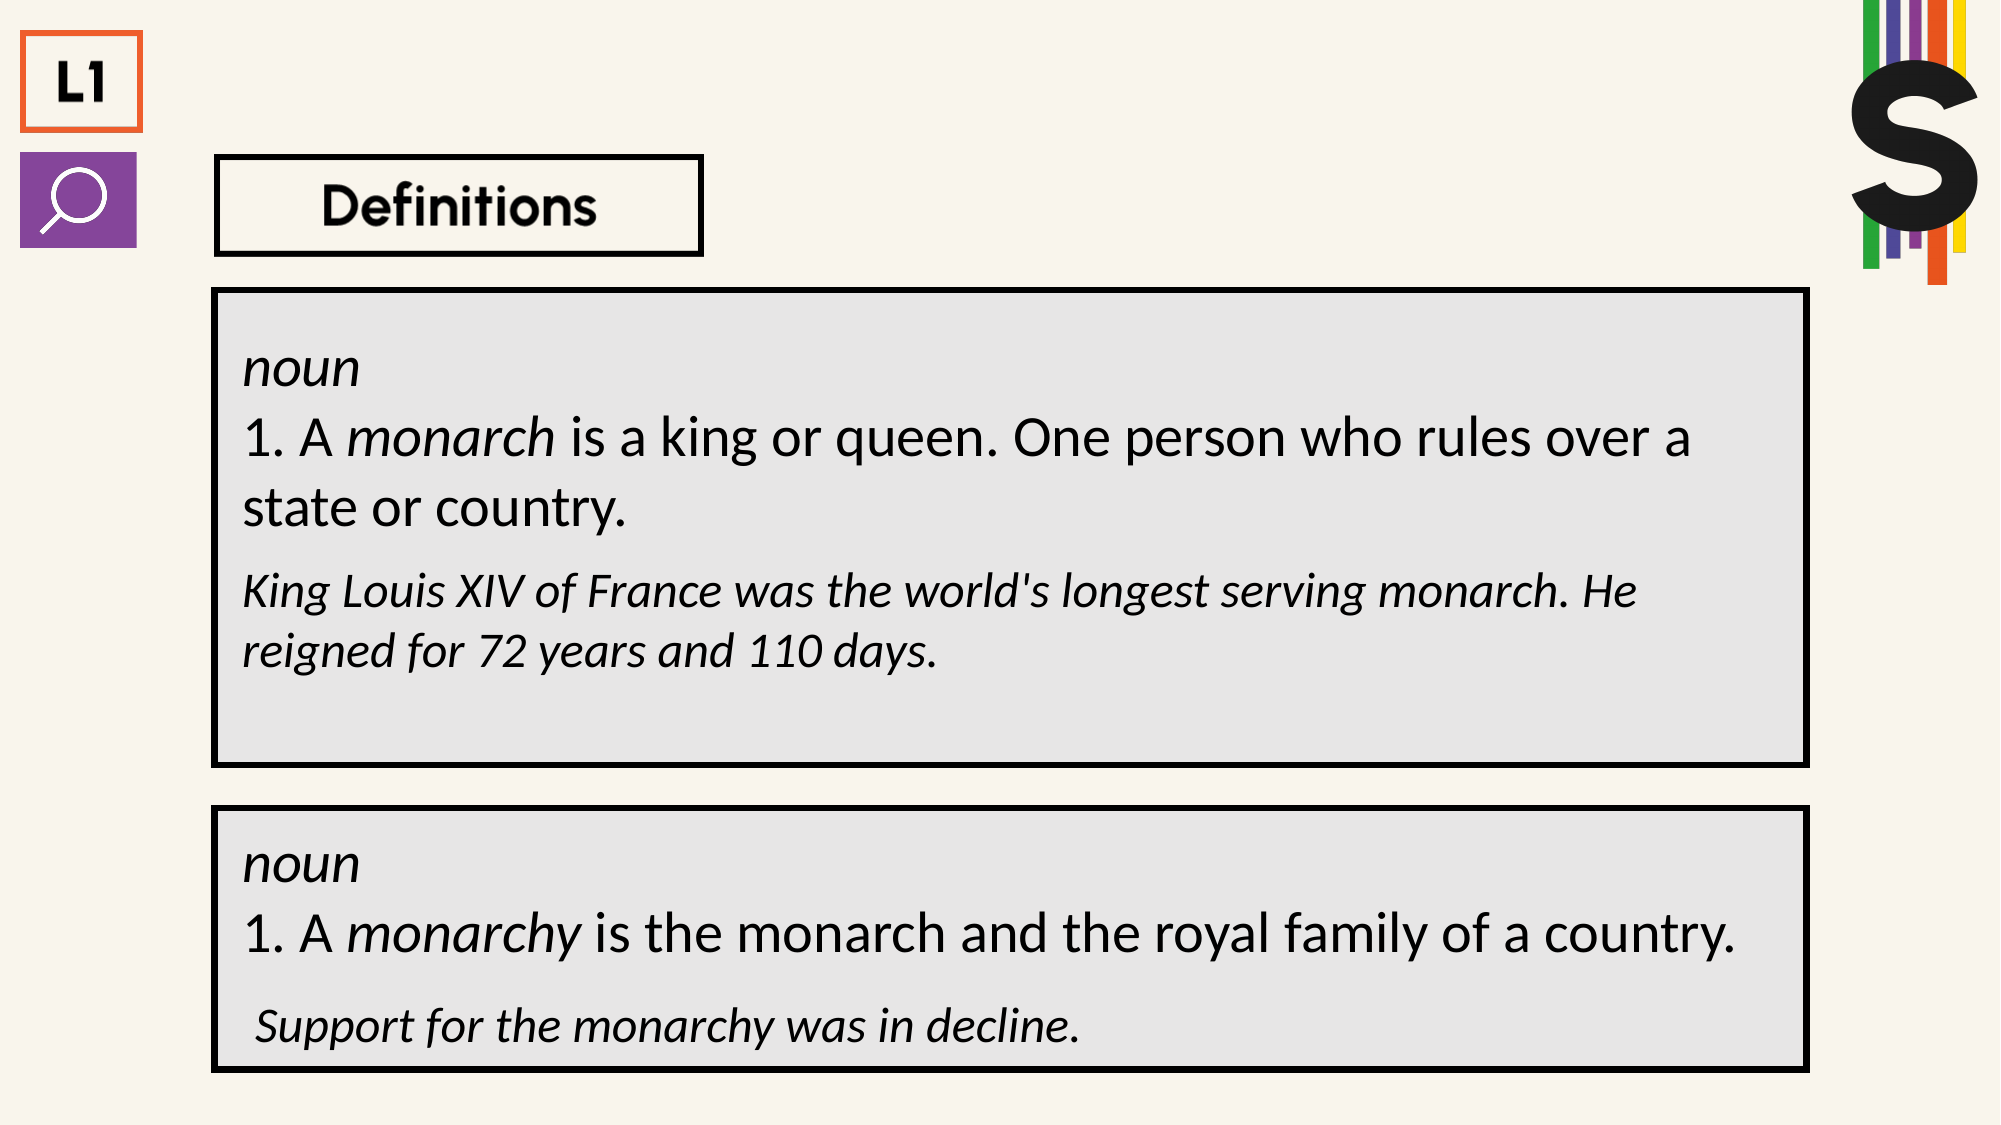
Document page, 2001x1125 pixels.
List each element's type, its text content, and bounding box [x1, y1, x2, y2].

picture [19, 28, 159, 153]
picture [214, 152, 704, 276]
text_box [19, 153, 137, 248]
text_box noun 1. A monarch is a king or queen. One person who rules over a state or country. King Louis XIV of France was the world's longest serving monarch. He reigned for 72 years and 110 days. [213, 289, 1807, 766]
picture [1829, 0, 2000, 312]
text_box noun 1. A monarchy is the monarch and the royal family of a country. Support for the monarchy was in decline. [213, 807, 1807, 1071]
